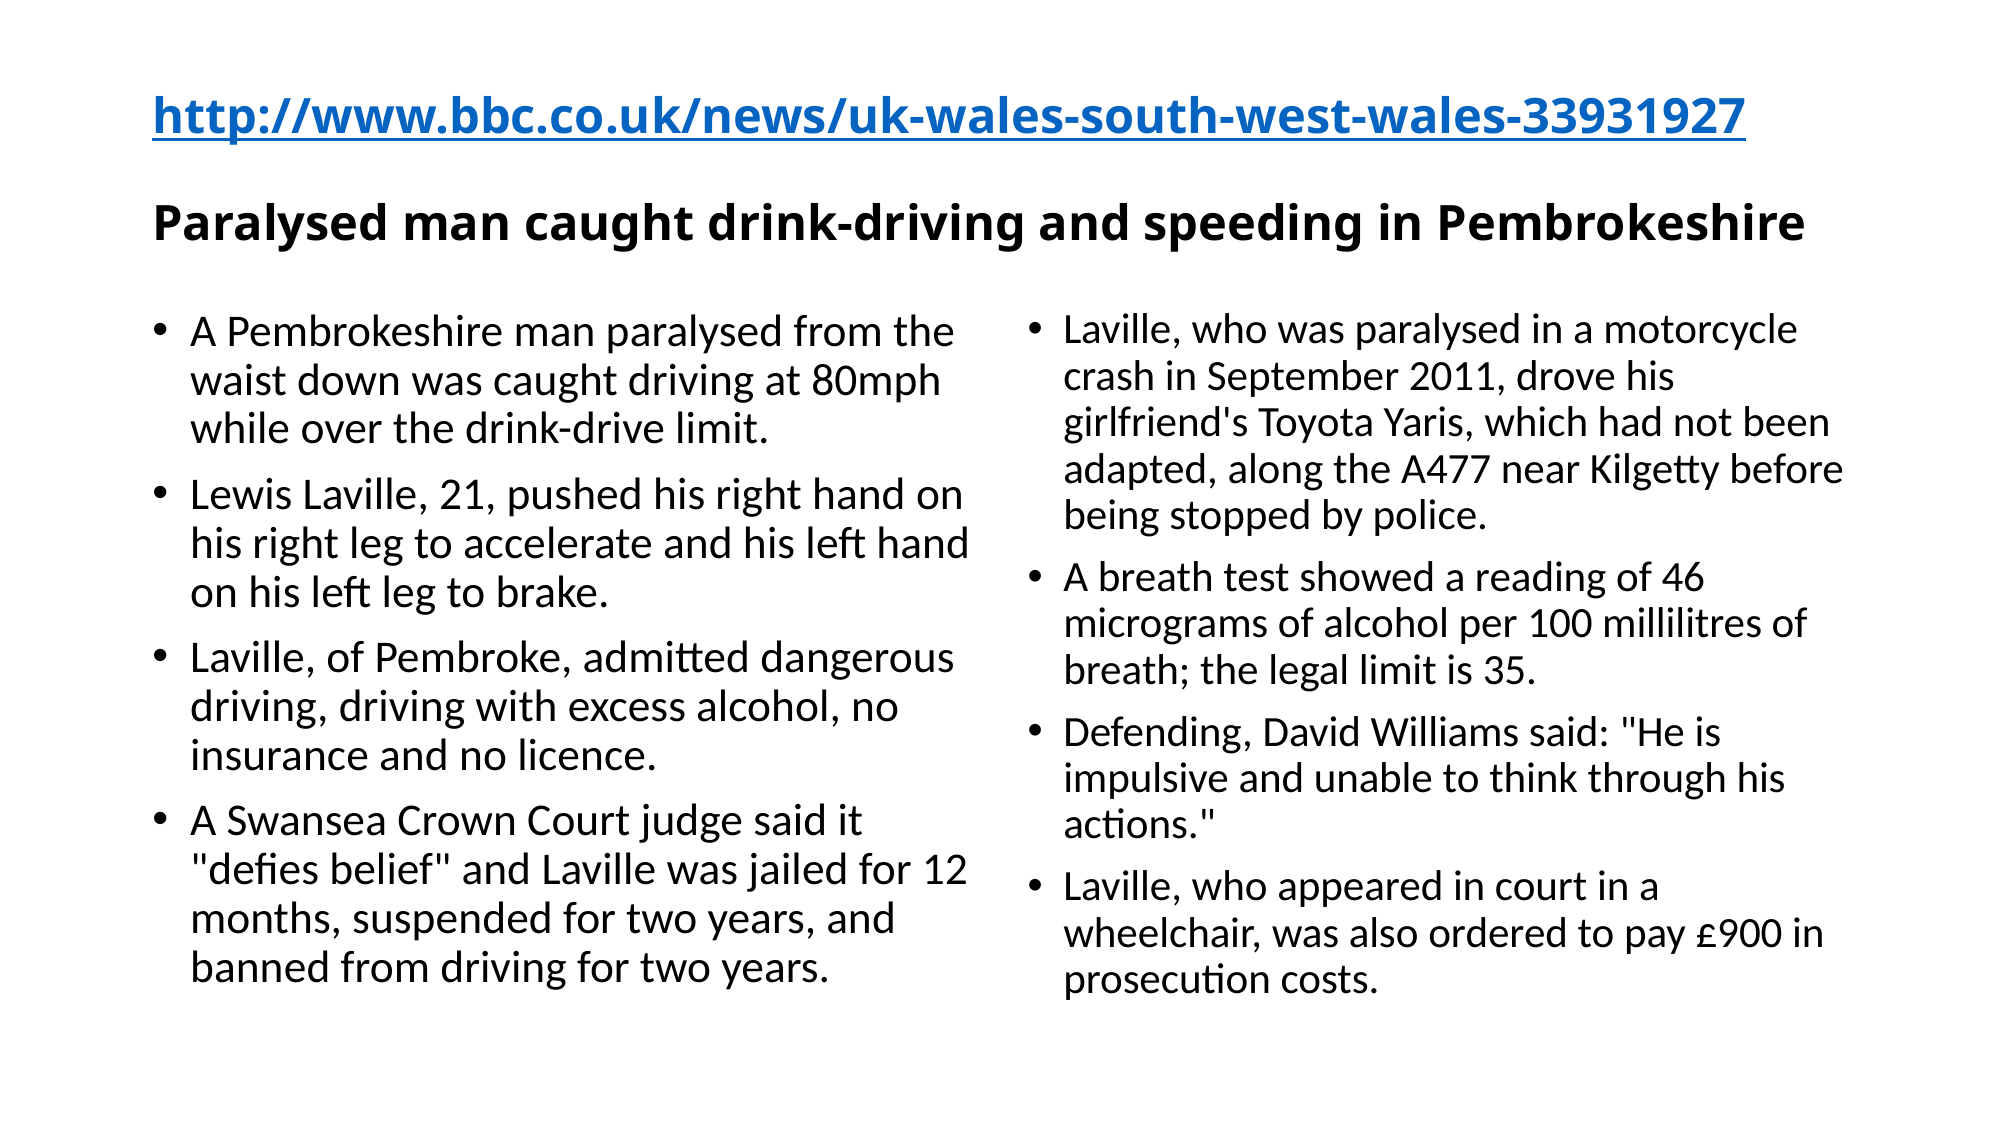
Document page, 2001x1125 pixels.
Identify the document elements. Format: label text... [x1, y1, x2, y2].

title http://www.bbc.co.uk/news/uk-wales-south-west-wales-33931927 Paralysed man caught drink-driving and speeding in Pembrokeshire [137, 59, 1863, 278]
list Laville, who was paralysed in a motorcycle crash in September 2011, drove his girlfriend's Toyota Yaris, which had not been adapted, along the A477 near Kilgetty before being stopped by police. A breath test showed a reading of 46 micrograms of alcohol per 100 millilitres of breath; the legal limit is 35. Defending, David Williams said: "He is impulsive and unable to think through his actions." Laville, who appeared in court in a wheelchair, was also ordered to pay £900 in prosecution costs. [1012, 299, 1863, 1014]
list A Pembrokeshire man paralysed from the waist down was caught driving at 80mph while over the drink-drive limit. Lewis Laville, 21, pushed his right hand on his right leg to accelerate and his left hand on his left leg to brake. Laville, of Pembroke, admitted dangerous driving, driving with excess alcohol, no insurance and no licence. A Swansea Crown Court judge said it "defies belief" and Laville was jailed for 12 months, suspended for two years, and banned from driving for two years. [137, 299, 988, 1014]
